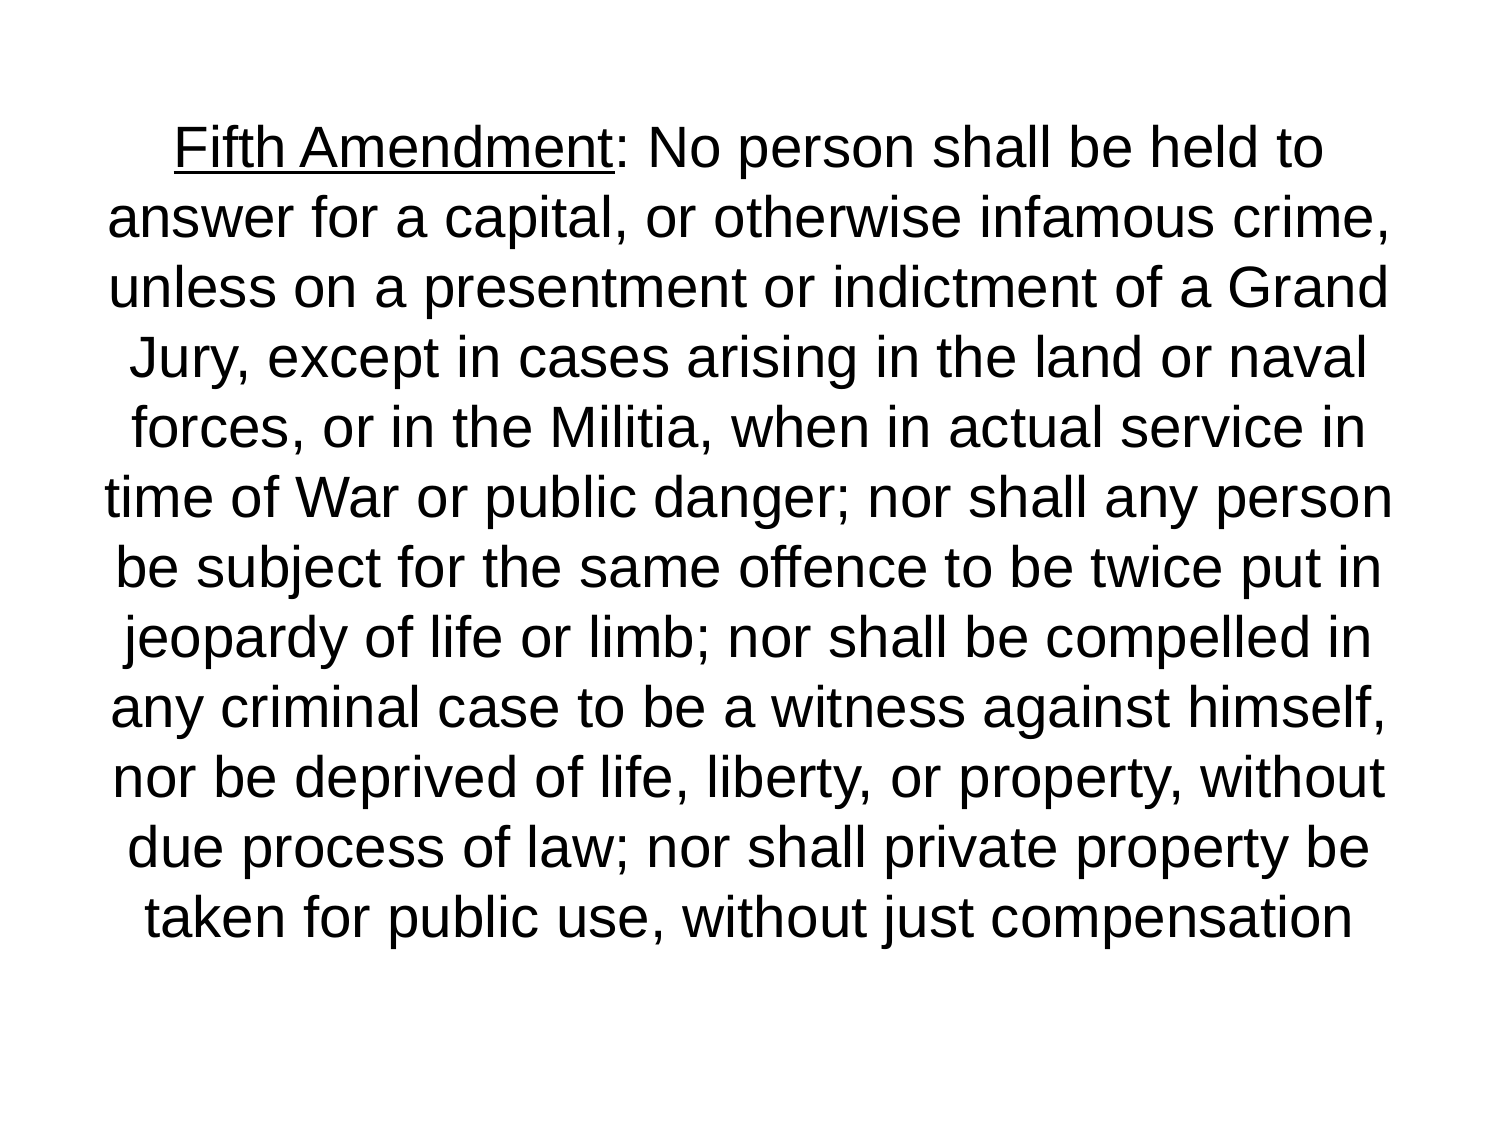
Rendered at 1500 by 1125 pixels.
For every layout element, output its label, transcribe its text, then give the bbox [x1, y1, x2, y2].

title Fifth Amendment: No person shall be held to answer for a capital, or otherwise infamous crime, unless on a presentment or indictment of a Grand Jury, except in cases arising in the land or naval forces, or in the Militia, when in actual service in time of War or public danger; nor shall any person be subject for the same offence to be twice put in jeopardy of life or limb; nor shall be compelled in any criminal case to be a witness against himself, nor be deprived of life, liberty, or property, without due process of law; nor shall private property be taken for public use, without just compensation [74, 44, 1426, 1013]
